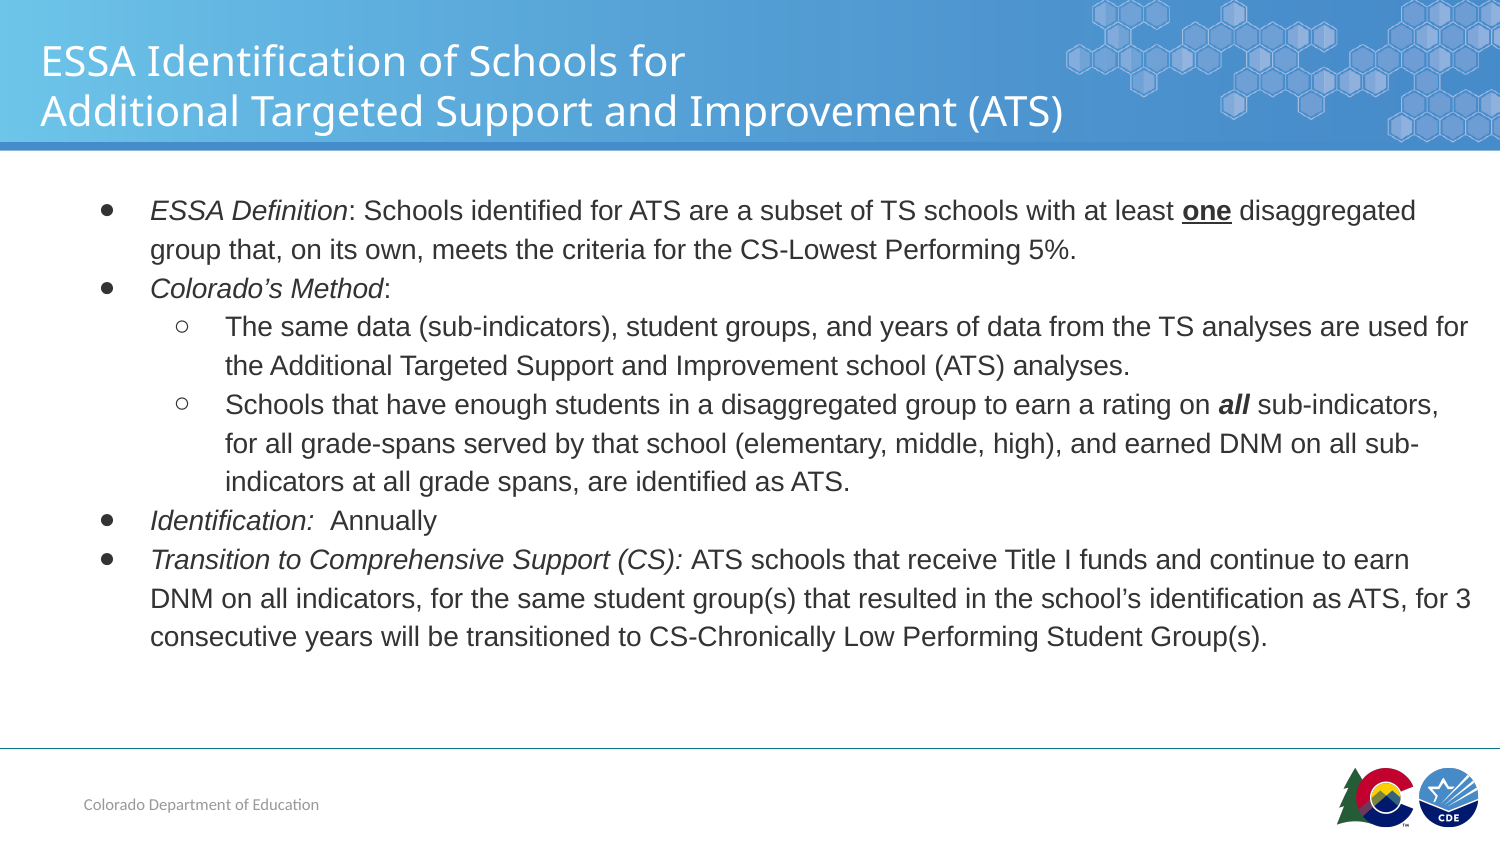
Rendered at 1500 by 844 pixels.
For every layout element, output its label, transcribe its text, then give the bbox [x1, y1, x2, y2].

picture [1336, 767, 1479, 828]
list ESSA Definition: Schools identified for ATS are a subset of TS schools with at least one disaggregated group that, on its own, meets the criteria for the CS-Lowest Performing 5%. Colorado’s Method: The same data (sub-indicators), student groups, and years of data from the TS analyses are used for the Additional Targeted Support and Improvement school (ATS) analyses. Schools that have enough students in a disaggregated group to earn a rating on all sub-indicators, for all grade-spans served by that school (elementary, middle, high), and earned DNM on all sub-indicators at all grade spans, are identified as ATS. Identification: Annually Transition to Comprehensive Support (CS): ATS schools that receive Title I funds and continue to earn DNM on all indicators, for the same student group(s) that resulted in the school’s identification as ATS, for 3 consecutive years will be transitioned to CS-Chronically Low Performing Student Group(s). [75, 187, 1473, 736]
picture [0, 0, 1500, 151]
title ESSA Identification of Schools for Additional Targeted Support and Improvement (ATS) [40, 37, 1438, 132]
